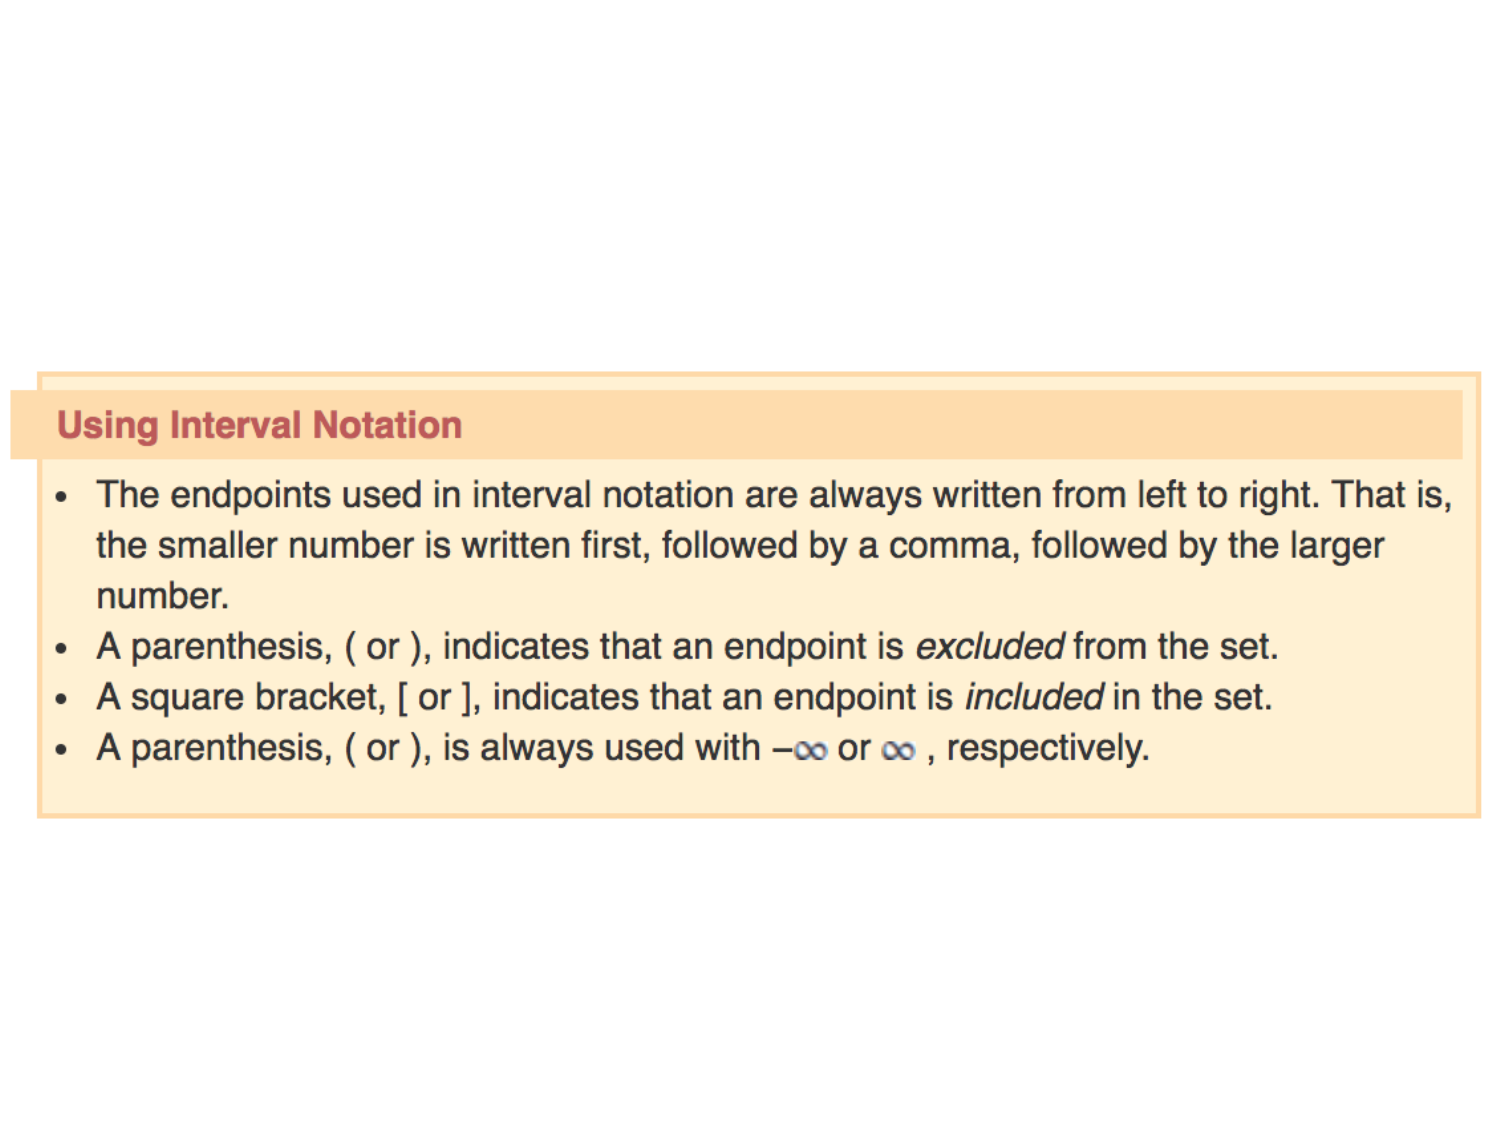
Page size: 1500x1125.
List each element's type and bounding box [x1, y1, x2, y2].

list [0, 179, 1500, 1006]
